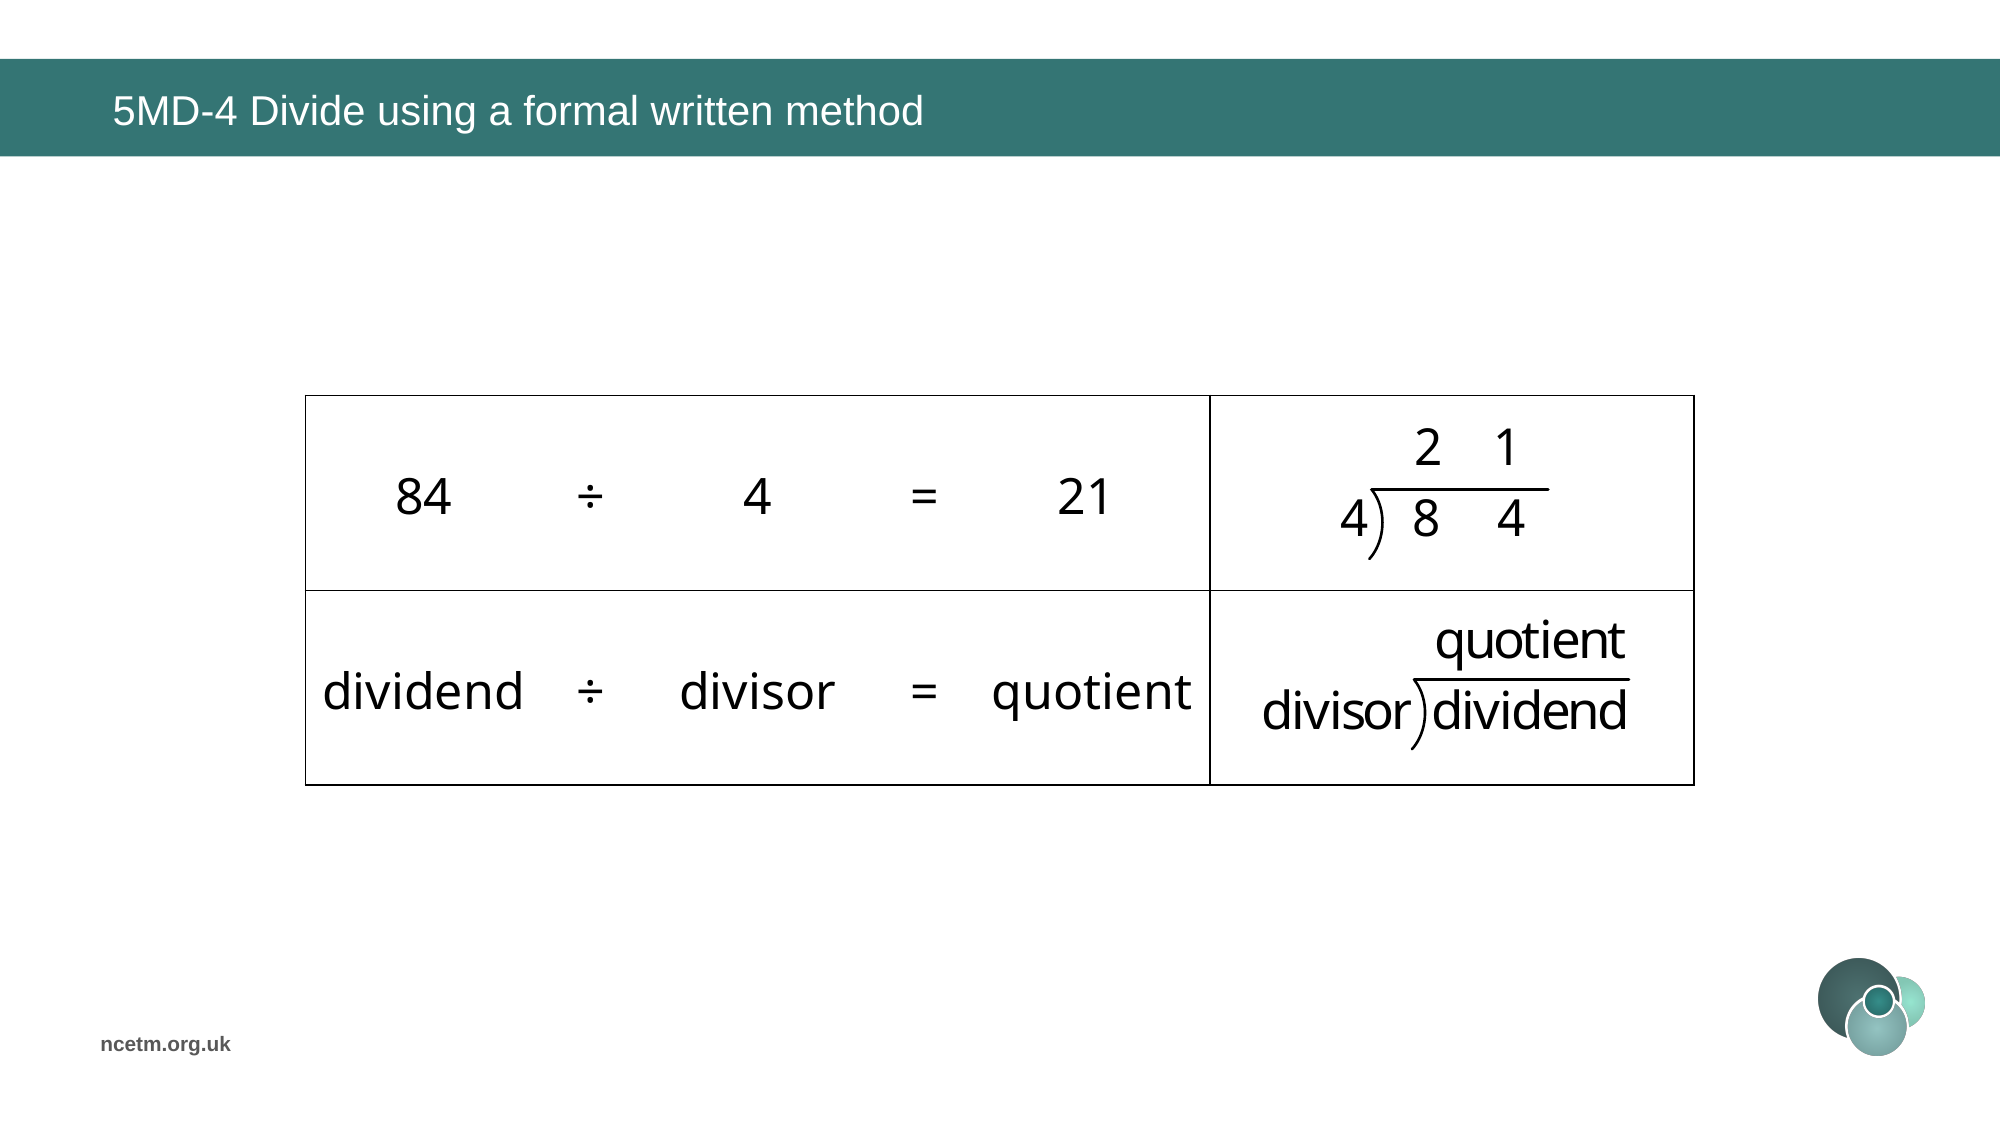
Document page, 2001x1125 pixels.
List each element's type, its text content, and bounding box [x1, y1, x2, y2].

table_header ÷ [542, 396, 640, 590]
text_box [1254, 607, 1652, 766]
table_header 84 [306, 396, 542, 590]
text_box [1309, 476, 1558, 571]
table_cell divisor [640, 591, 876, 784]
table_cell dividend [306, 591, 542, 784]
table_cell ÷ [542, 591, 640, 784]
table_header 21 [974, 396, 1209, 590]
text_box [1351, 666, 1635, 763]
table_cell [1211, 591, 1693, 784]
table_cell = [876, 591, 974, 784]
table_header 4 [640, 396, 876, 590]
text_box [1332, 413, 1573, 571]
table_header = [876, 396, 974, 590]
picture [1818, 958, 1925, 1056]
table_cell quotient [974, 591, 1209, 784]
title 5MD-4 Divide using a formal written method [97, 76, 1945, 147]
table_header [1211, 396, 1693, 590]
